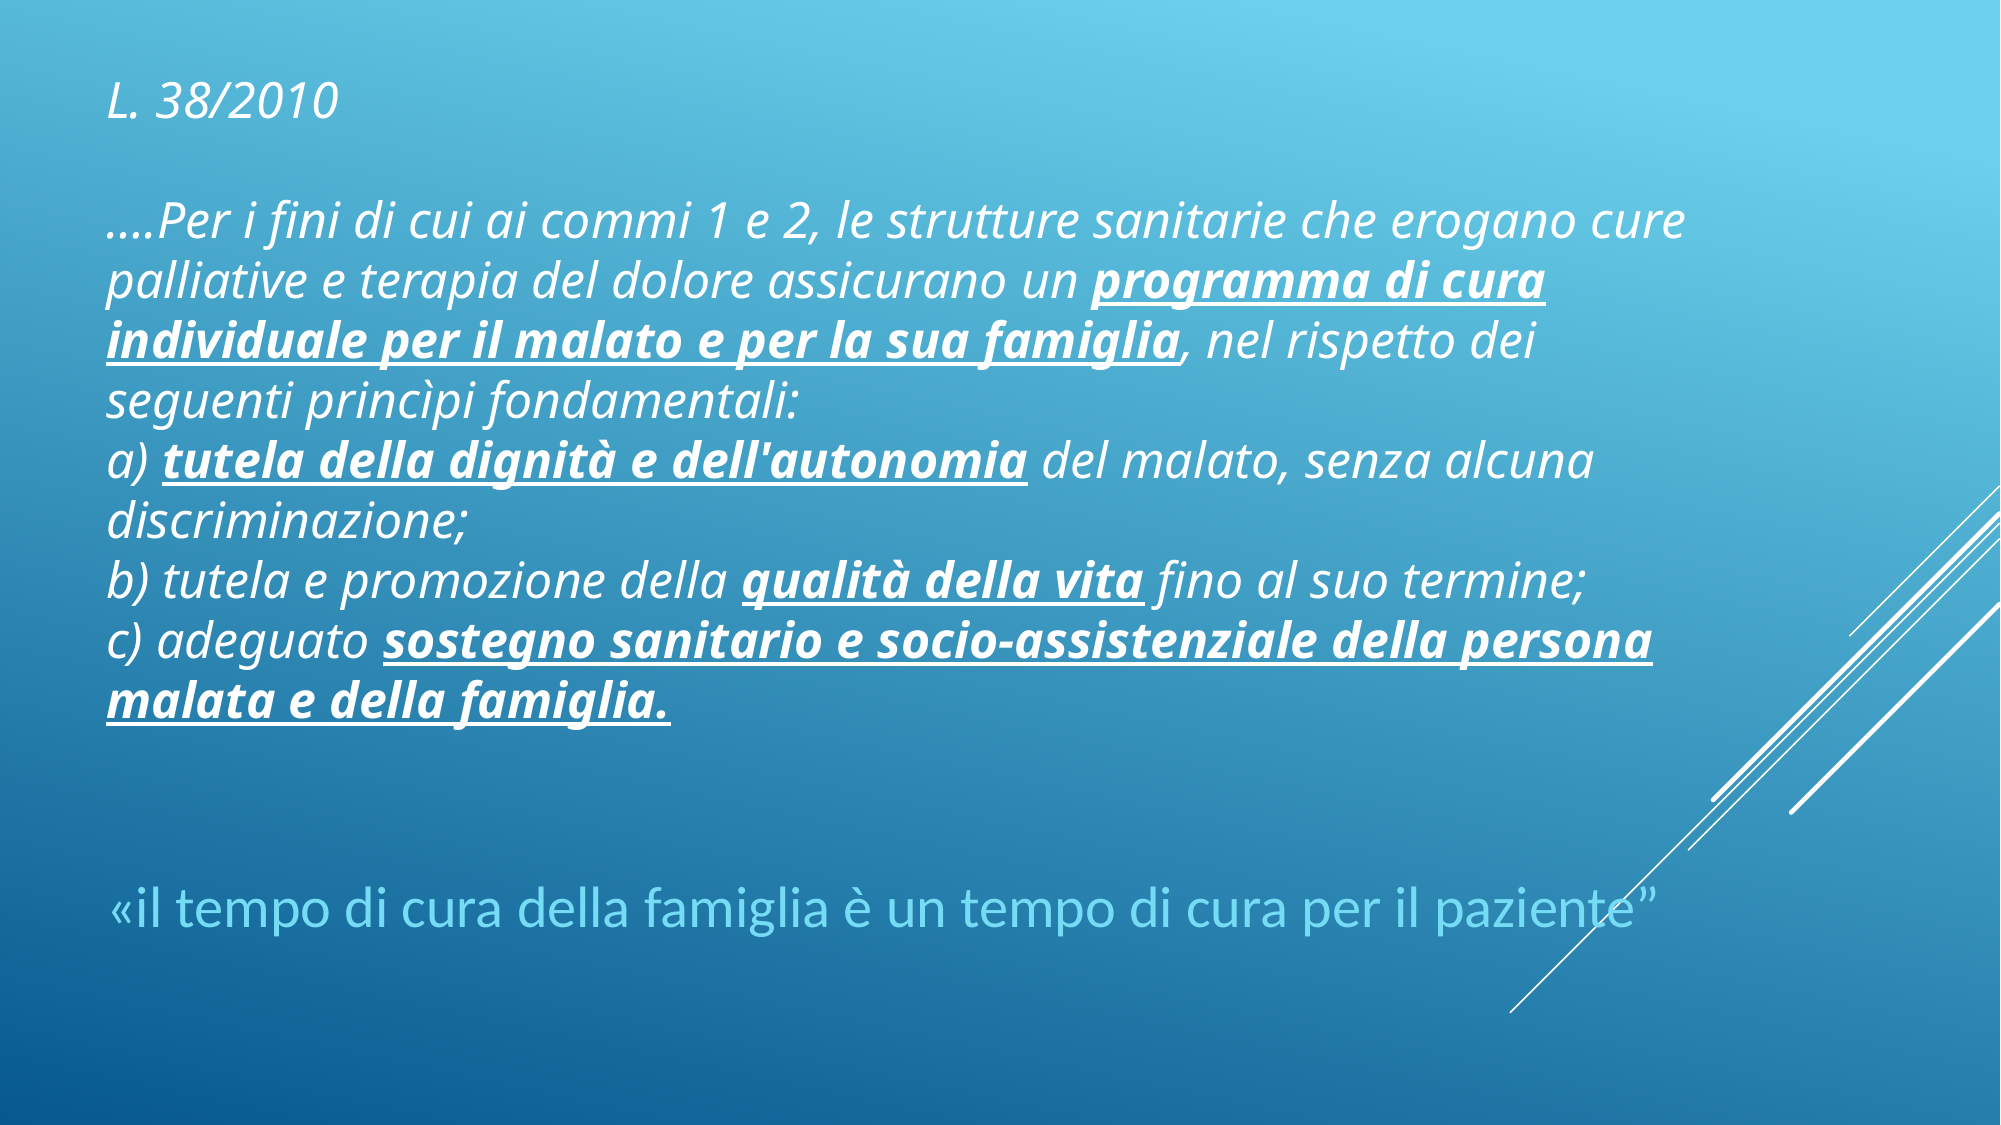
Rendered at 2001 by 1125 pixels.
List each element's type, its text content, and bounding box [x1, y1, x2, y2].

text_box L. 38/2010 ….Per i fini di cui ai commi 1 e 2, le strutture sanitarie che erogano cure palliative e terapia del dolore assicurano un programma di cura individuale per il malato e per la sua famiglia, nel rispetto dei seguenti princìpi fondamentali: a) tutela della dignità e dell'autonomia del malato, senza alcuna discriminazione; b) tutela e promozione della qualità della vita fino al suo termine; c) adeguato sostegno sanitario e socio-assistenziale della persona malata e della famiglia. «il tempo di cura della famiglia è un tempo di cura per il paziente” [91, 60, 1750, 947]
